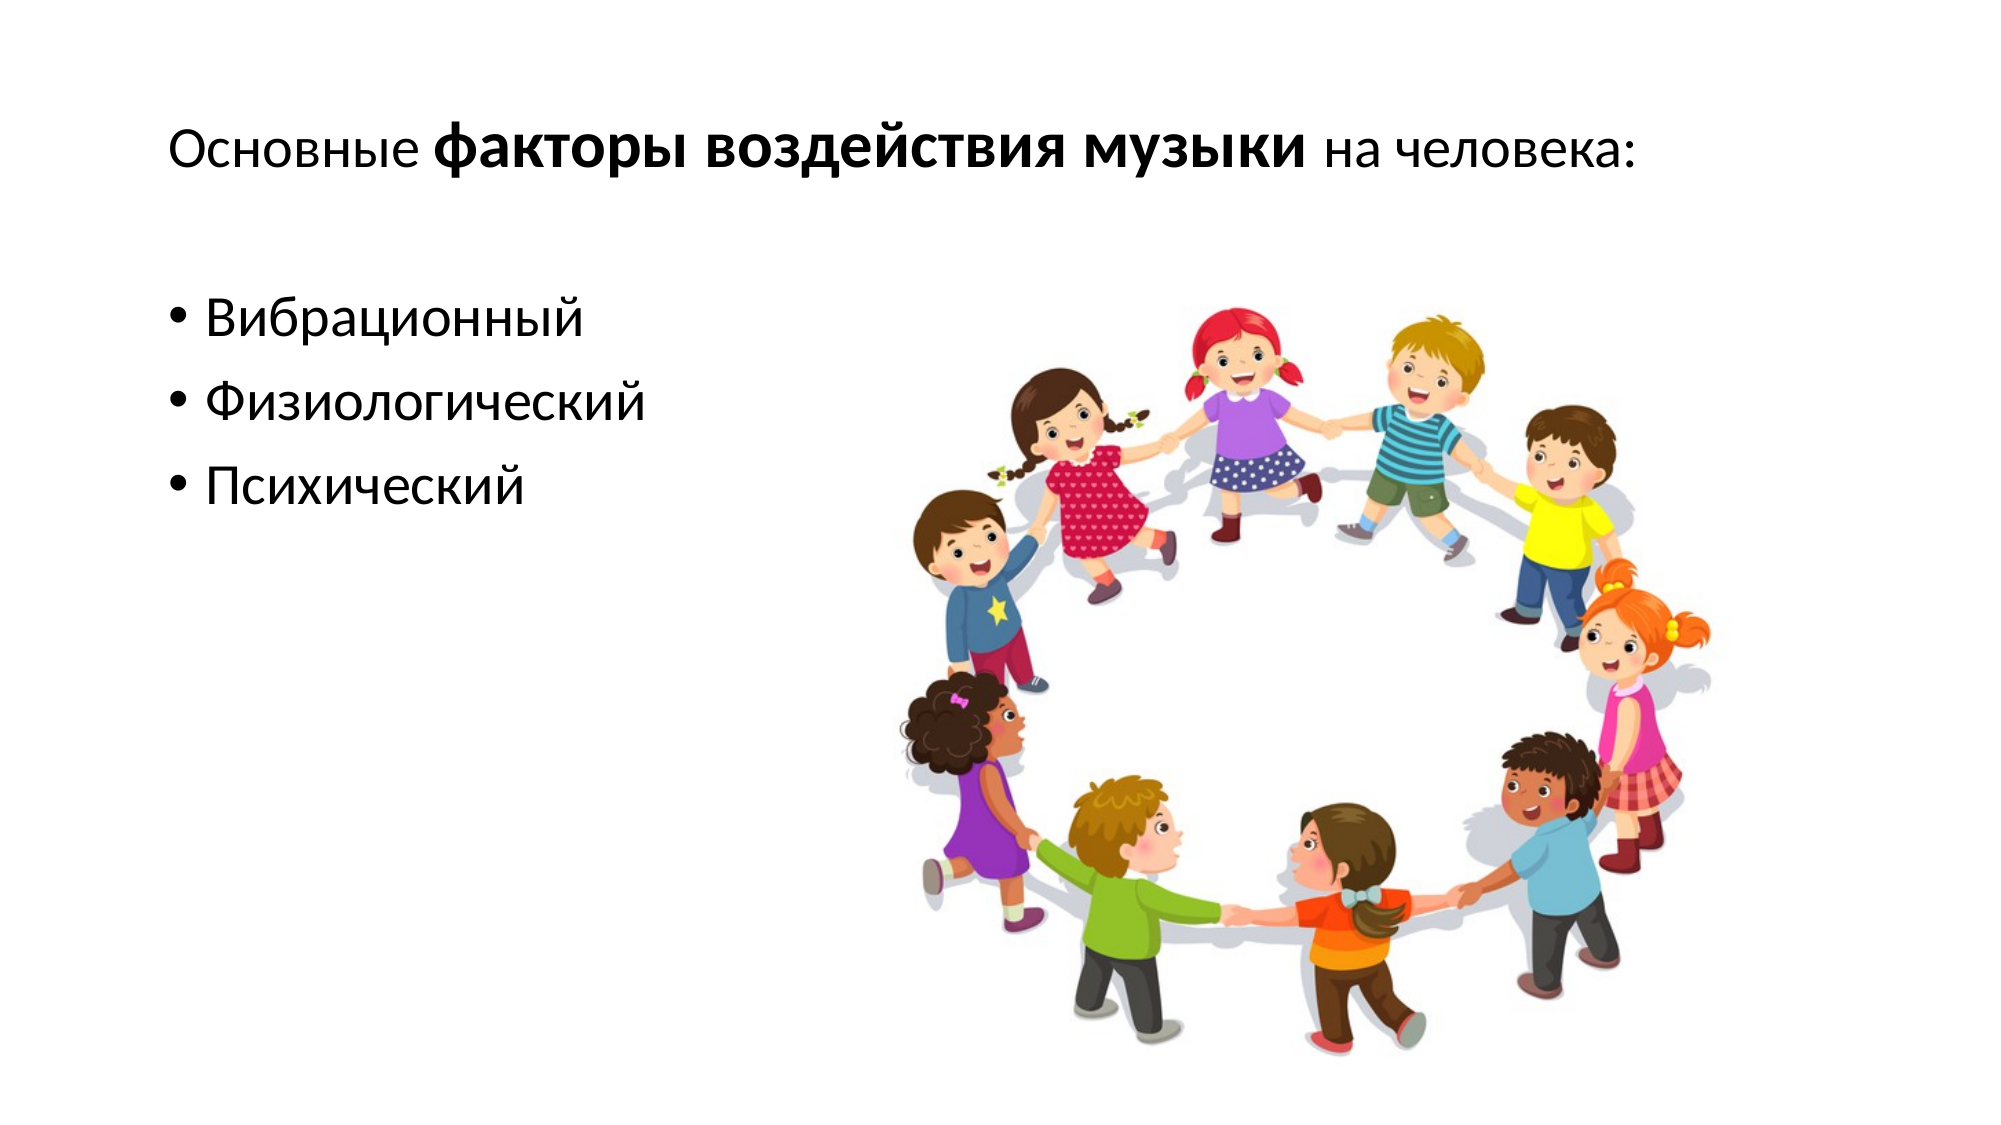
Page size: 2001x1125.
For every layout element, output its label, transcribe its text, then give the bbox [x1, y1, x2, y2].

picture [871, 241, 1733, 1104]
list Основные факторы воздействия музыки на человека: Вибрационный Физиологический Психический [153, 102, 1879, 817]
